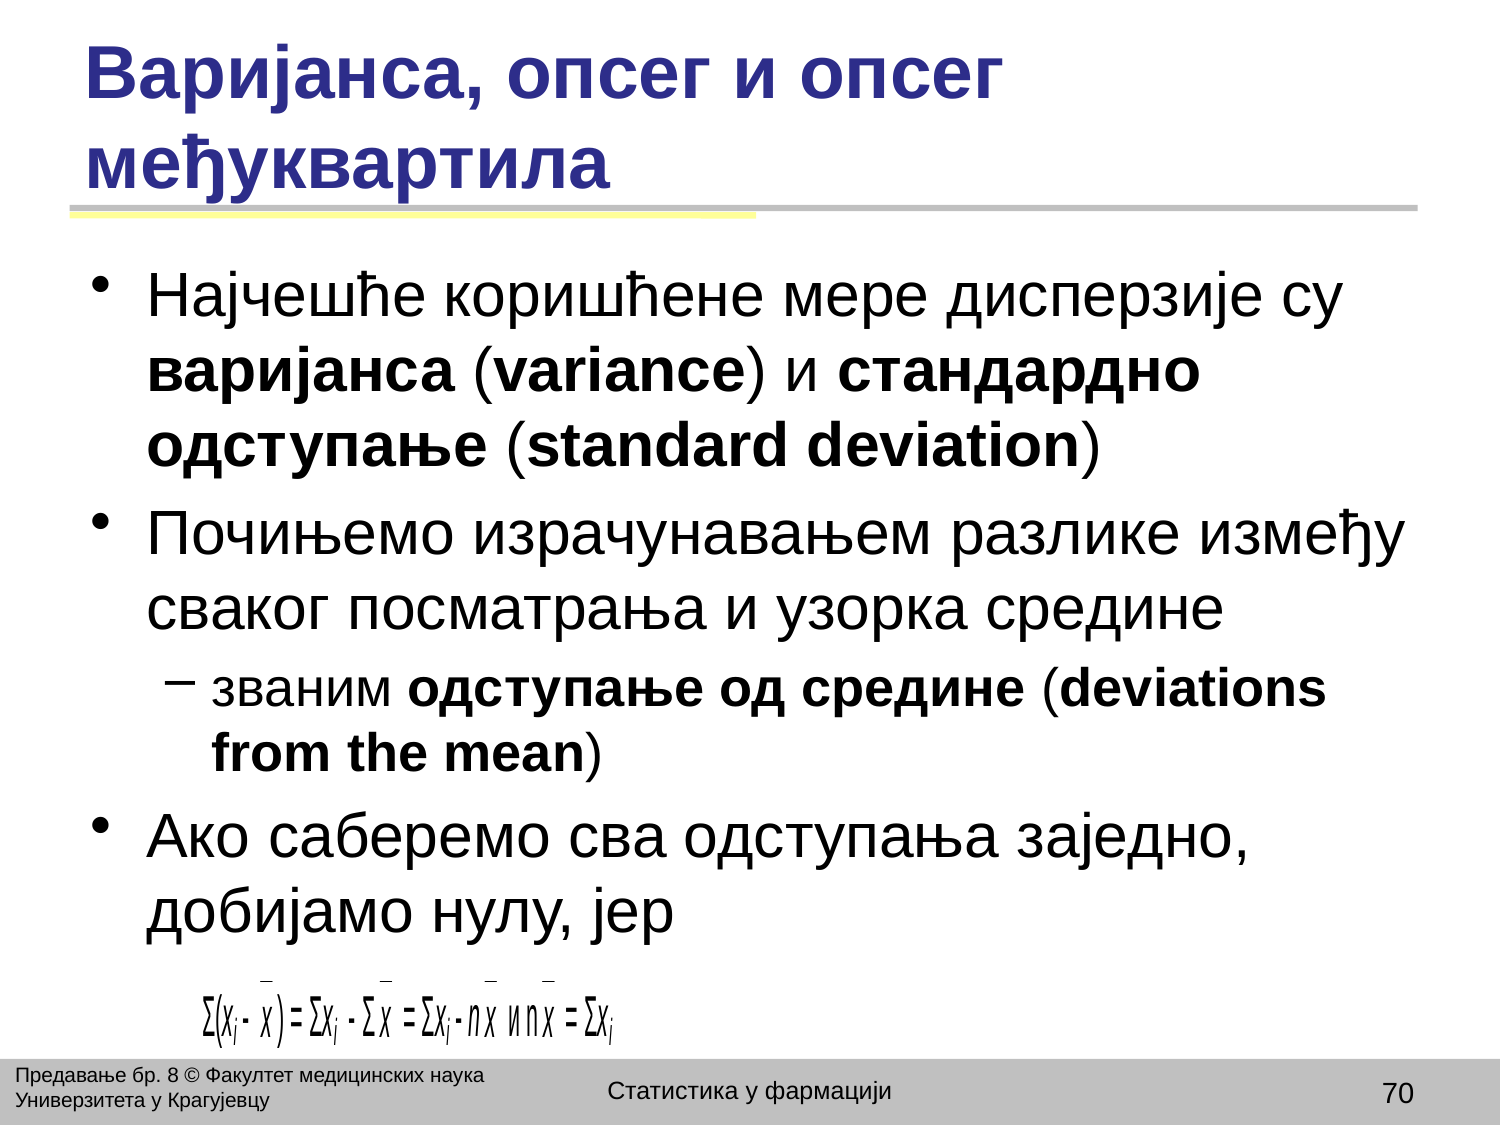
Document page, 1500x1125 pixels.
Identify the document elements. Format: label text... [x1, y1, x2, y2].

slide_number Предавање бр. 8 © Факултет медицинских наука Универзитета у Крагујевцу [0, 1053, 631, 1108]
list Најчешће коришћене мере дисперзије су варијанса (variance) и стандардно одступање (standard deviation) Почињемо израчунавањем разлике између сваког посматрања и узорка средине званим одступање од средине (deviations from the mean) Aко саберемо сва одступања заједно, добијамо нулу, јер [74, 548, 1426, 1023]
footer Статистика у фармацији [512, 1066, 988, 1125]
list Најчешће коришћене мере дисперзије су варијанса (variance) и стандардно одступање (standard deviation) Почињемо израчунавањем разлике између сваког посматрања и узорка средине званим одступање од средине (deviations from the mean) Aко саберемо сва одступања заједно, добијамо нулу, јер [74, 246, 1426, 547]
title Варијанса, опсег и опсег међуквартила [69, 19, 1426, 208]
picture [202, 933, 1185, 1051]
slide_number 70 [1079, 1066, 1430, 1125]
